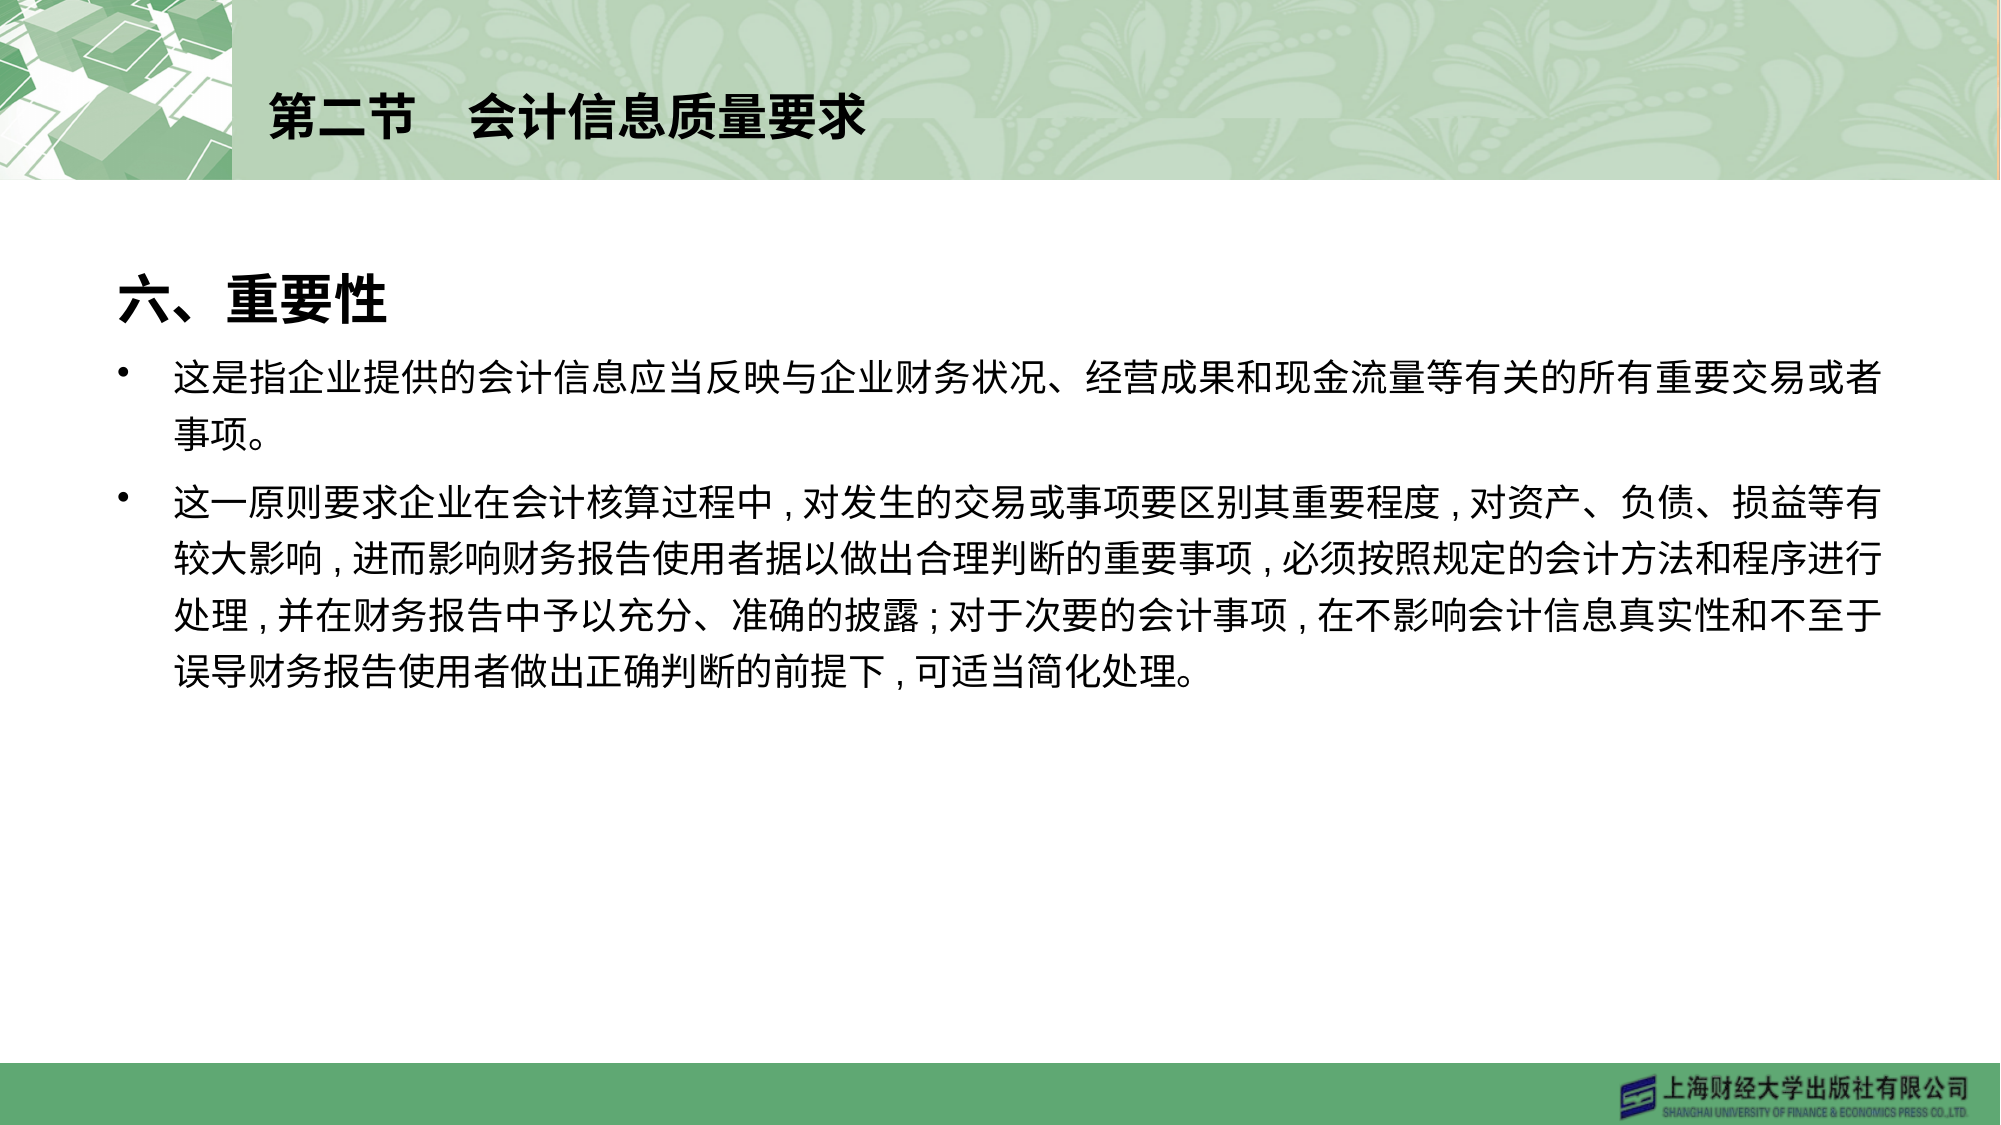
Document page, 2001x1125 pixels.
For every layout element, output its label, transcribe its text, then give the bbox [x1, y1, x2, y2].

title 第二节 会计信息质量要求 [252, 64, 1609, 168]
picture [0, 0, 2001, 1125]
list 六、重要性 这是指企业提供的会计信息应当反映与企业财务状况、经营成果和现金流量等有关的所有重要交易或者事项。 这一原则要求企业在会计核算过程中,对发生的交易或事项要区别其重要程度,对资产、负债、损益等有较大影响,进而影响财务报告使用者据以做出合理判断的重要事项,必须按照规定的会计方法和程序进行处理,并在财务报告中予以充分、准确的披露;对于次要的会计事项,在不影响会计信息真实性和不至于误导财务报告使用者做出正确判断的前提下,可适当简化处理。 [102, 241, 1898, 1065]
